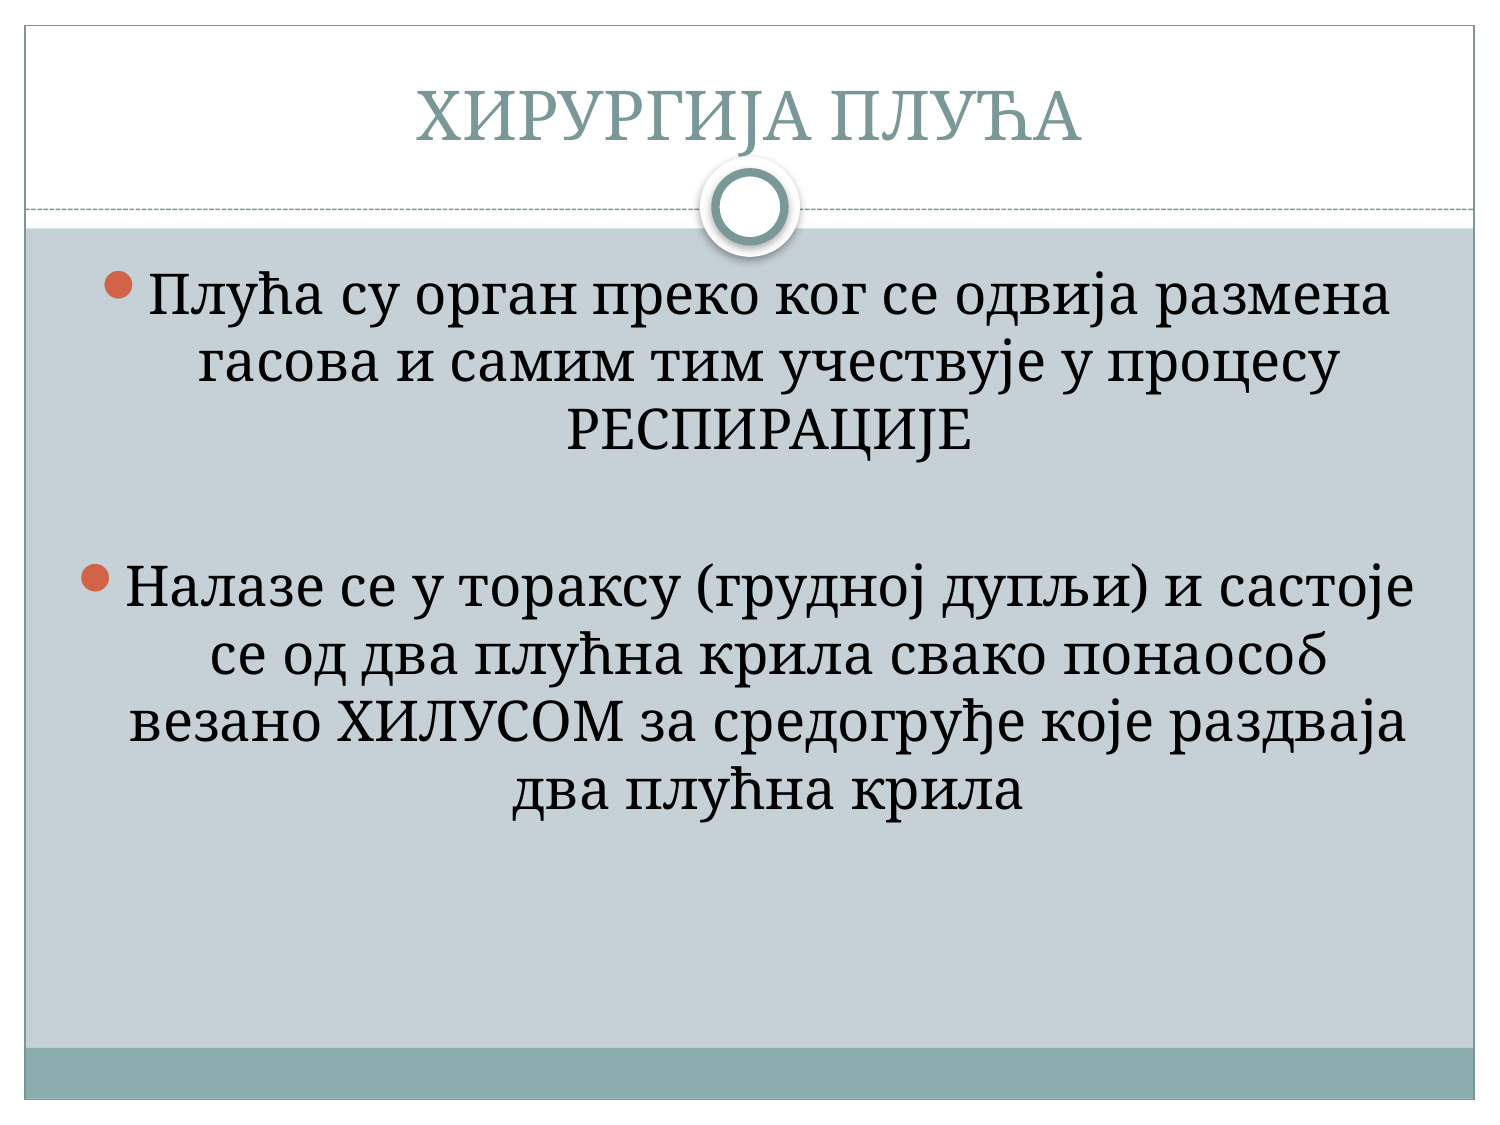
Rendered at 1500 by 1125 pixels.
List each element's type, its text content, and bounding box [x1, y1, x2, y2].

title ХИРУРГИЈА ПЛУЋА [49, 37, 1450, 162]
list Плућа су орган преко ког се одвија размена гасова и самим тим учествује у процесу РЕСПИРАЦИЈЕ Налазе се у тораксу (грудној дупљи) и састоје се од два плућна крила свако понаособ везано ХИЛУСОМ за средогруђе које раздваја два плућна крила [49, 250, 1445, 1001]
